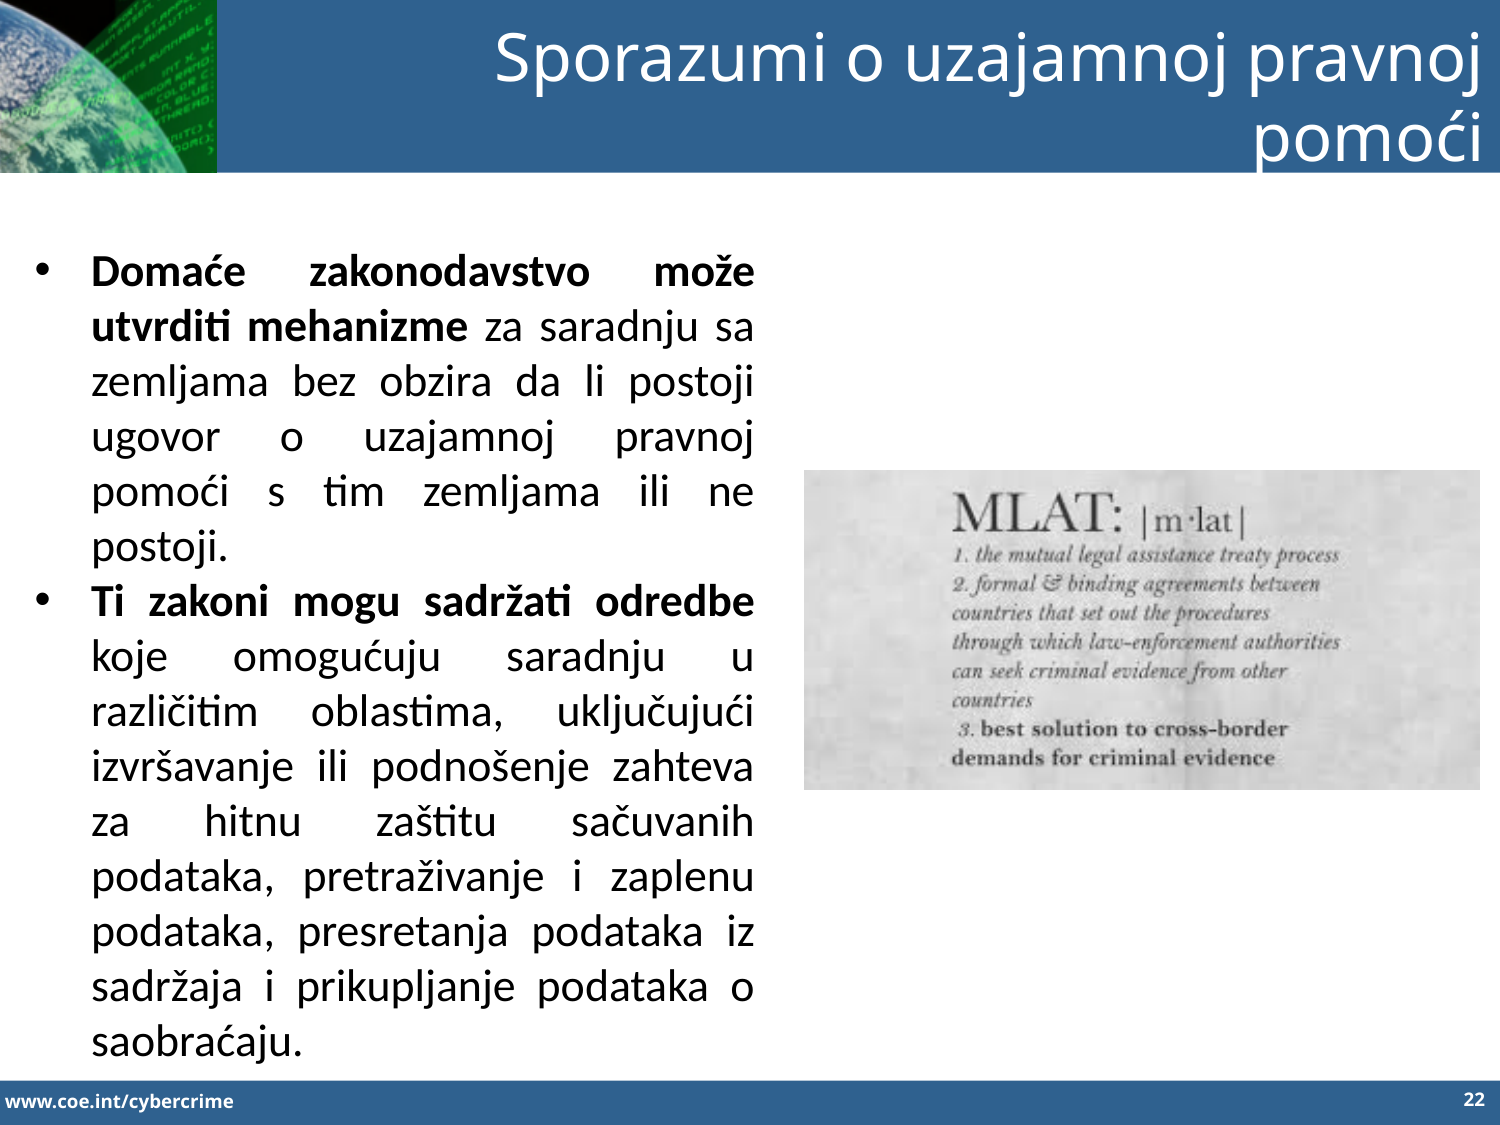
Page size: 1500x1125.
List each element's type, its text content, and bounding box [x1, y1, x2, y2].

slide_number 22 [1149, 1079, 1500, 1125]
picture [804, 470, 1480, 790]
text_box Domaće zakonodavstvo može utvrditi mehanizme za saradnju sa zemljama bez obzira da li postoji ugovor o uzajamnoj pravnoj pomoći s tim zemljama ili ne postoji. Ti zakoni mogu sadržati odredbe koje omogućuju saradnju u različitim oblastima, uključujući izvršavanje ili podnošenje zahteva za hitnu zaštitu sačuvanih podataka, pretraživanje i zaplenu podataka, presretanja podataka iz sadržaja i prikupljanje podataka o saobraćaju. [19, 233, 770, 1125]
text_box Sporazumi o uzajamnoj pravnoj pomoći [280, 18, 1500, 171]
picture [0, 1, 217, 173]
